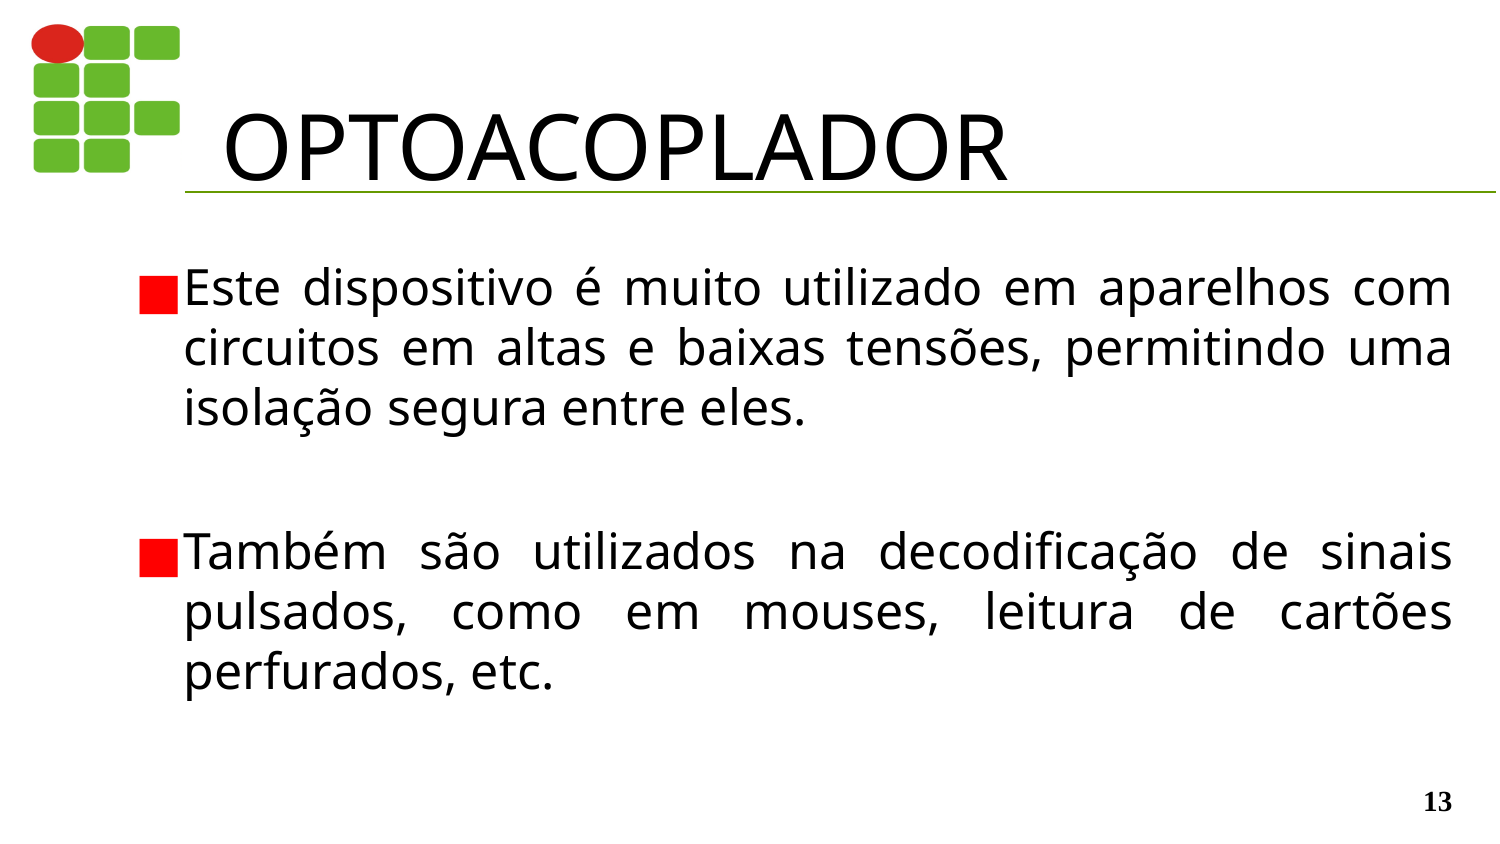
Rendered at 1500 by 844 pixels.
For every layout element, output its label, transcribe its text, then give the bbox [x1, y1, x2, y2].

title OPTOACOPLADOR [206, 26, 1468, 207]
text_box ‹#› [1155, 774, 1468, 825]
picture [29, 23, 182, 174]
list Este dispositivo é muito utilizado em aparelhos com circuitos em altas e baixas tensões, permitindo uma isolação segura entre eles. Também são utilizados na decodificação de sinais pulsados, como em mouses, leitura de cartões perfurados, etc. [46, 248, 1469, 774]
